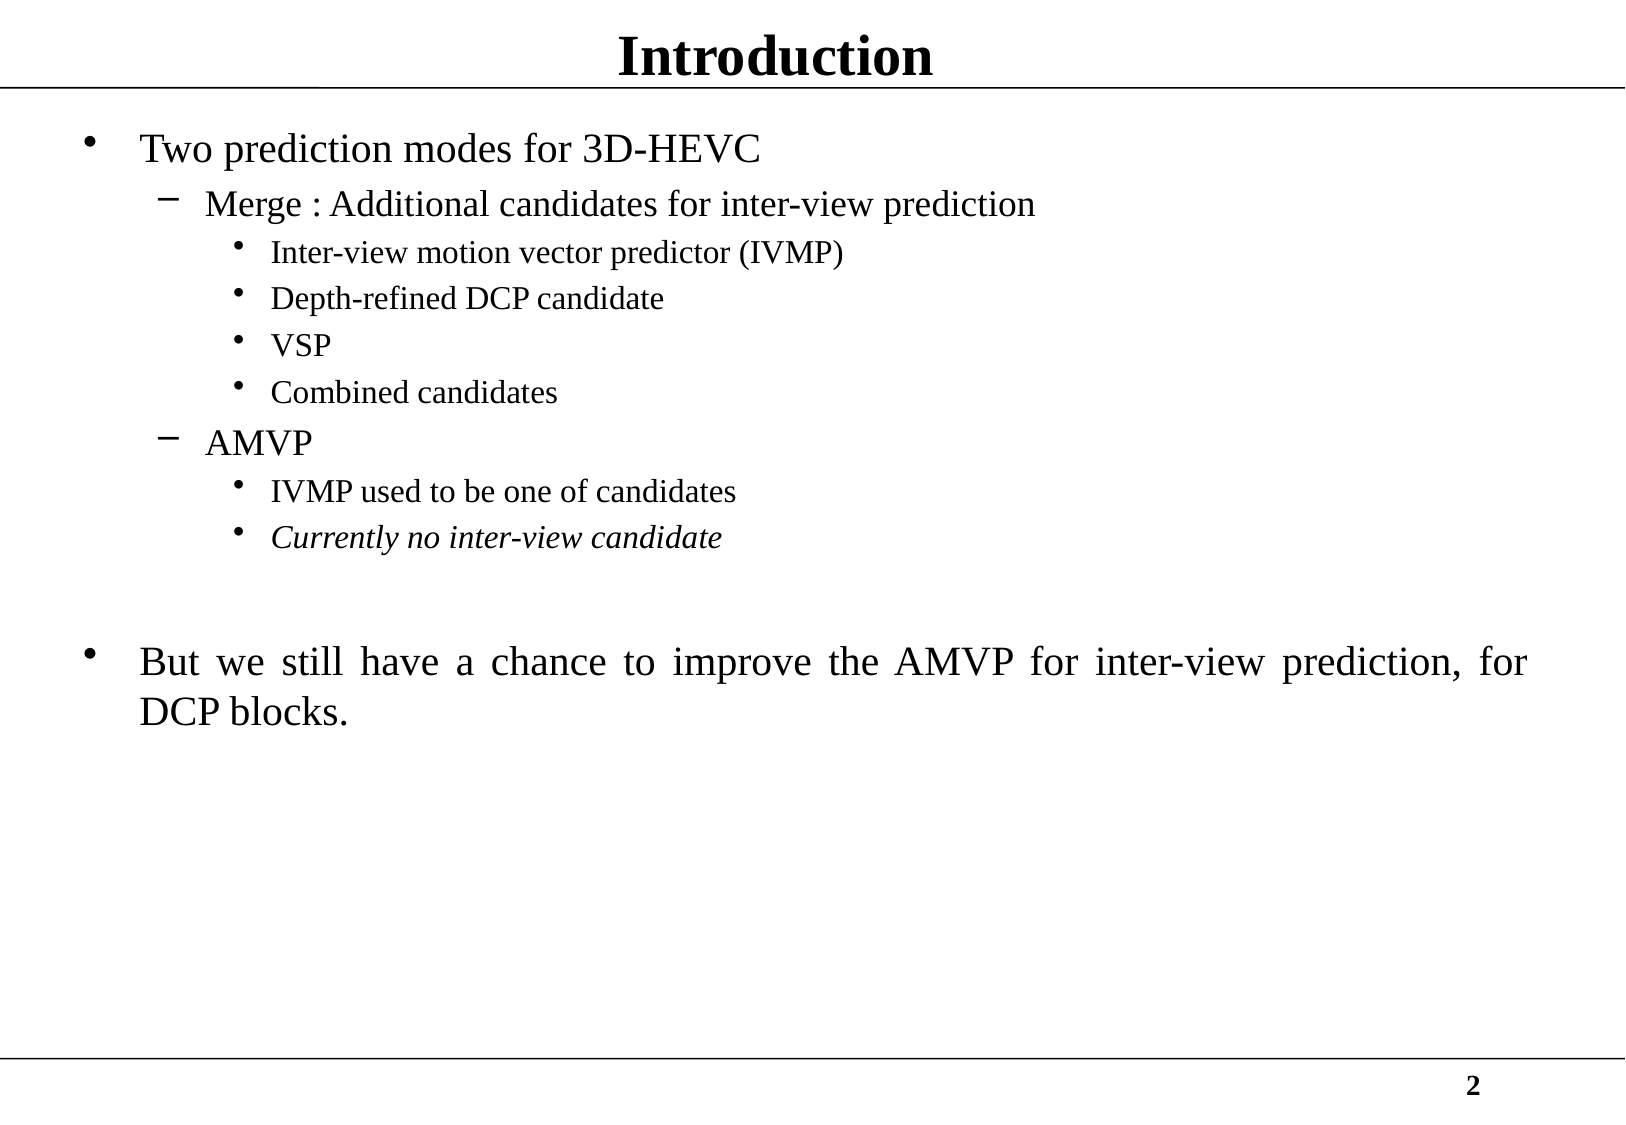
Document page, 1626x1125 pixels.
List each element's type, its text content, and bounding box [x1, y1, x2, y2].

slide_number 2 [1403, 1058, 1544, 1106]
title Introduction [68, 9, 1484, 94]
list Two prediction modes for 3D-HEVC Merge : Additional candidates for inter-view prediction Inter-view motion vector predictor (IVMP) Depth-refined DCP candidate VSP Combined candidates AMVP IVMP used to be one of candidates Currently no inter-view candidate But we still have a chance to improve the AMVP for inter-view prediction, for DCP blocks. [68, 113, 1544, 1005]
